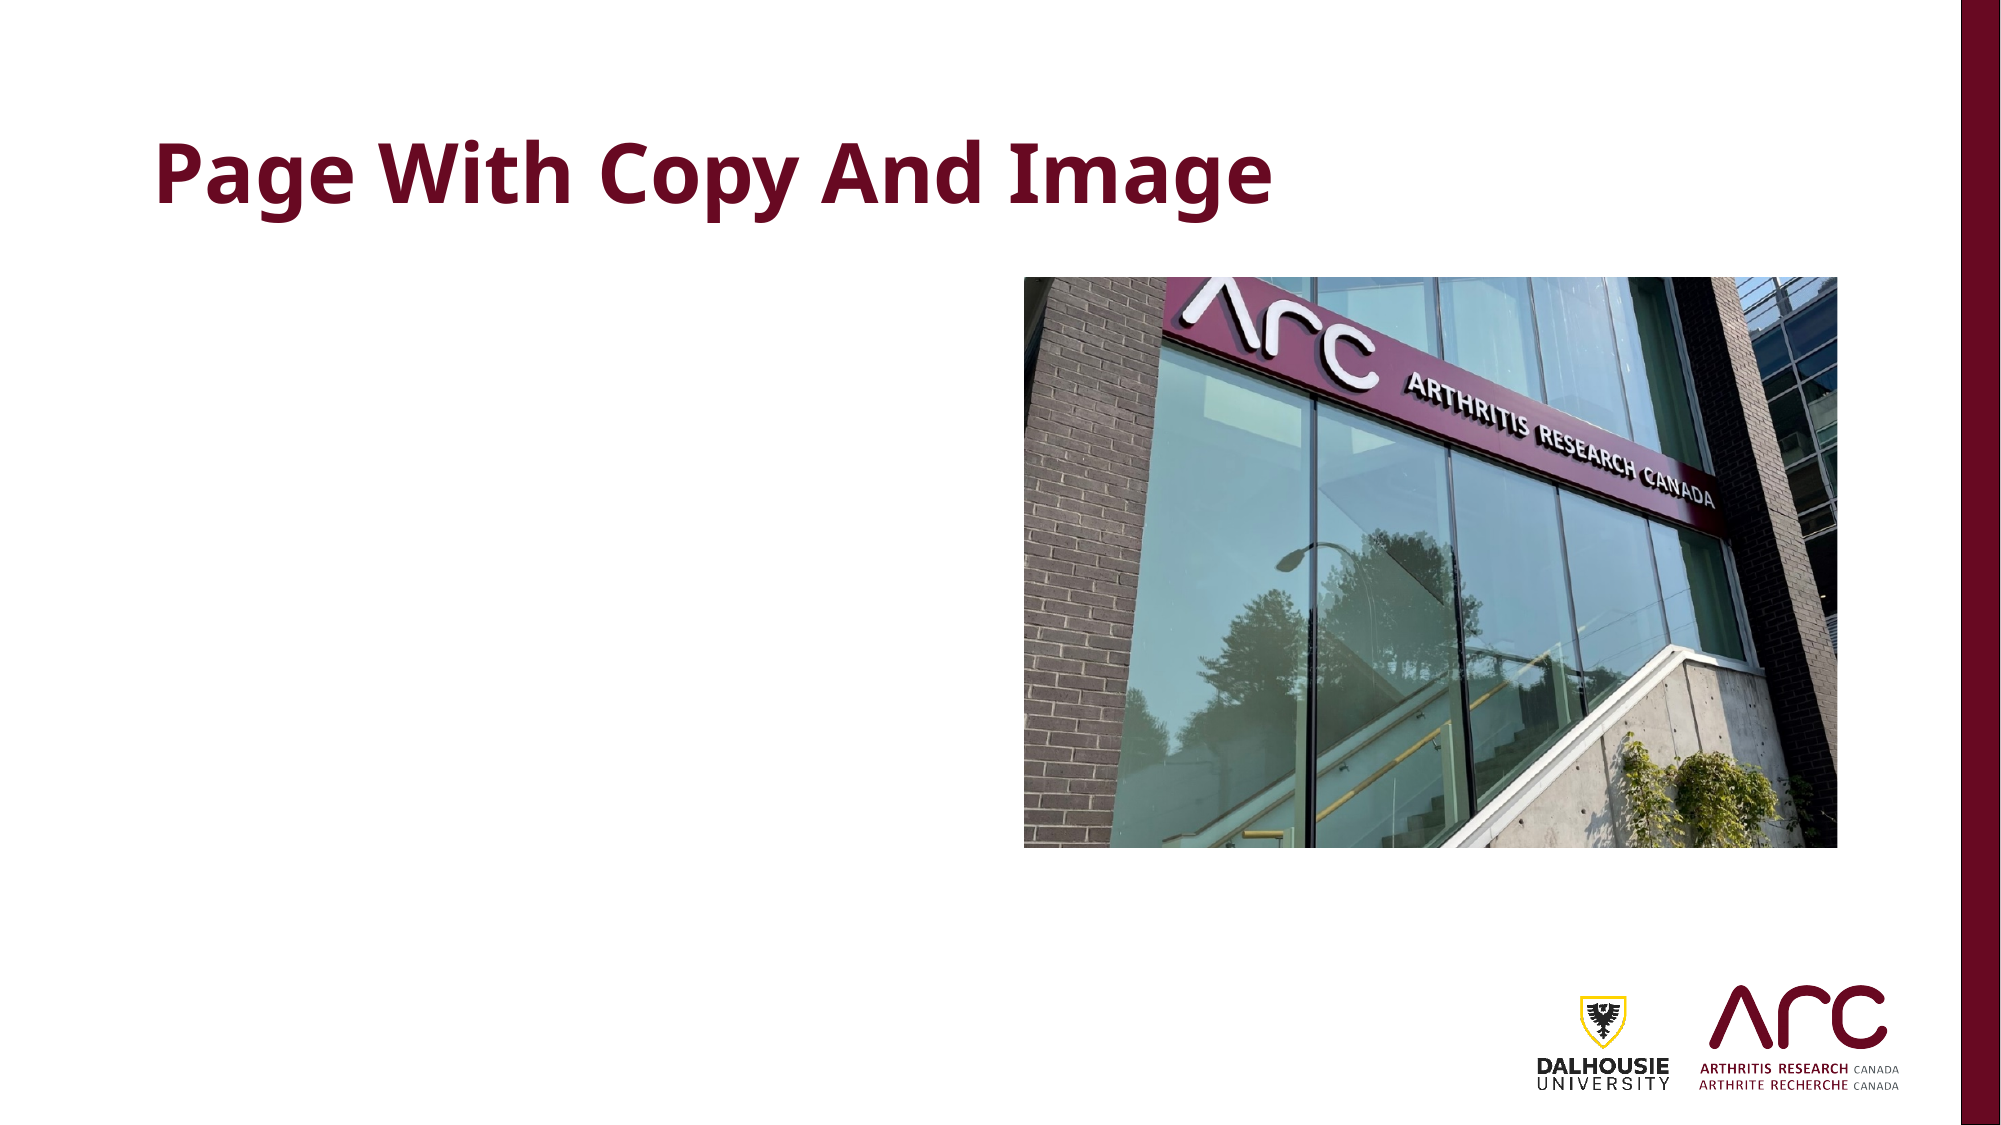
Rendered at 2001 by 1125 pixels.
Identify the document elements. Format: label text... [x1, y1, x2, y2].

picture [1024, 155, 1838, 970]
picture [1699, 985, 1899, 1090]
picture [1537, 996, 1669, 1090]
title Page With Copy And Image [137, 40, 1790, 230]
